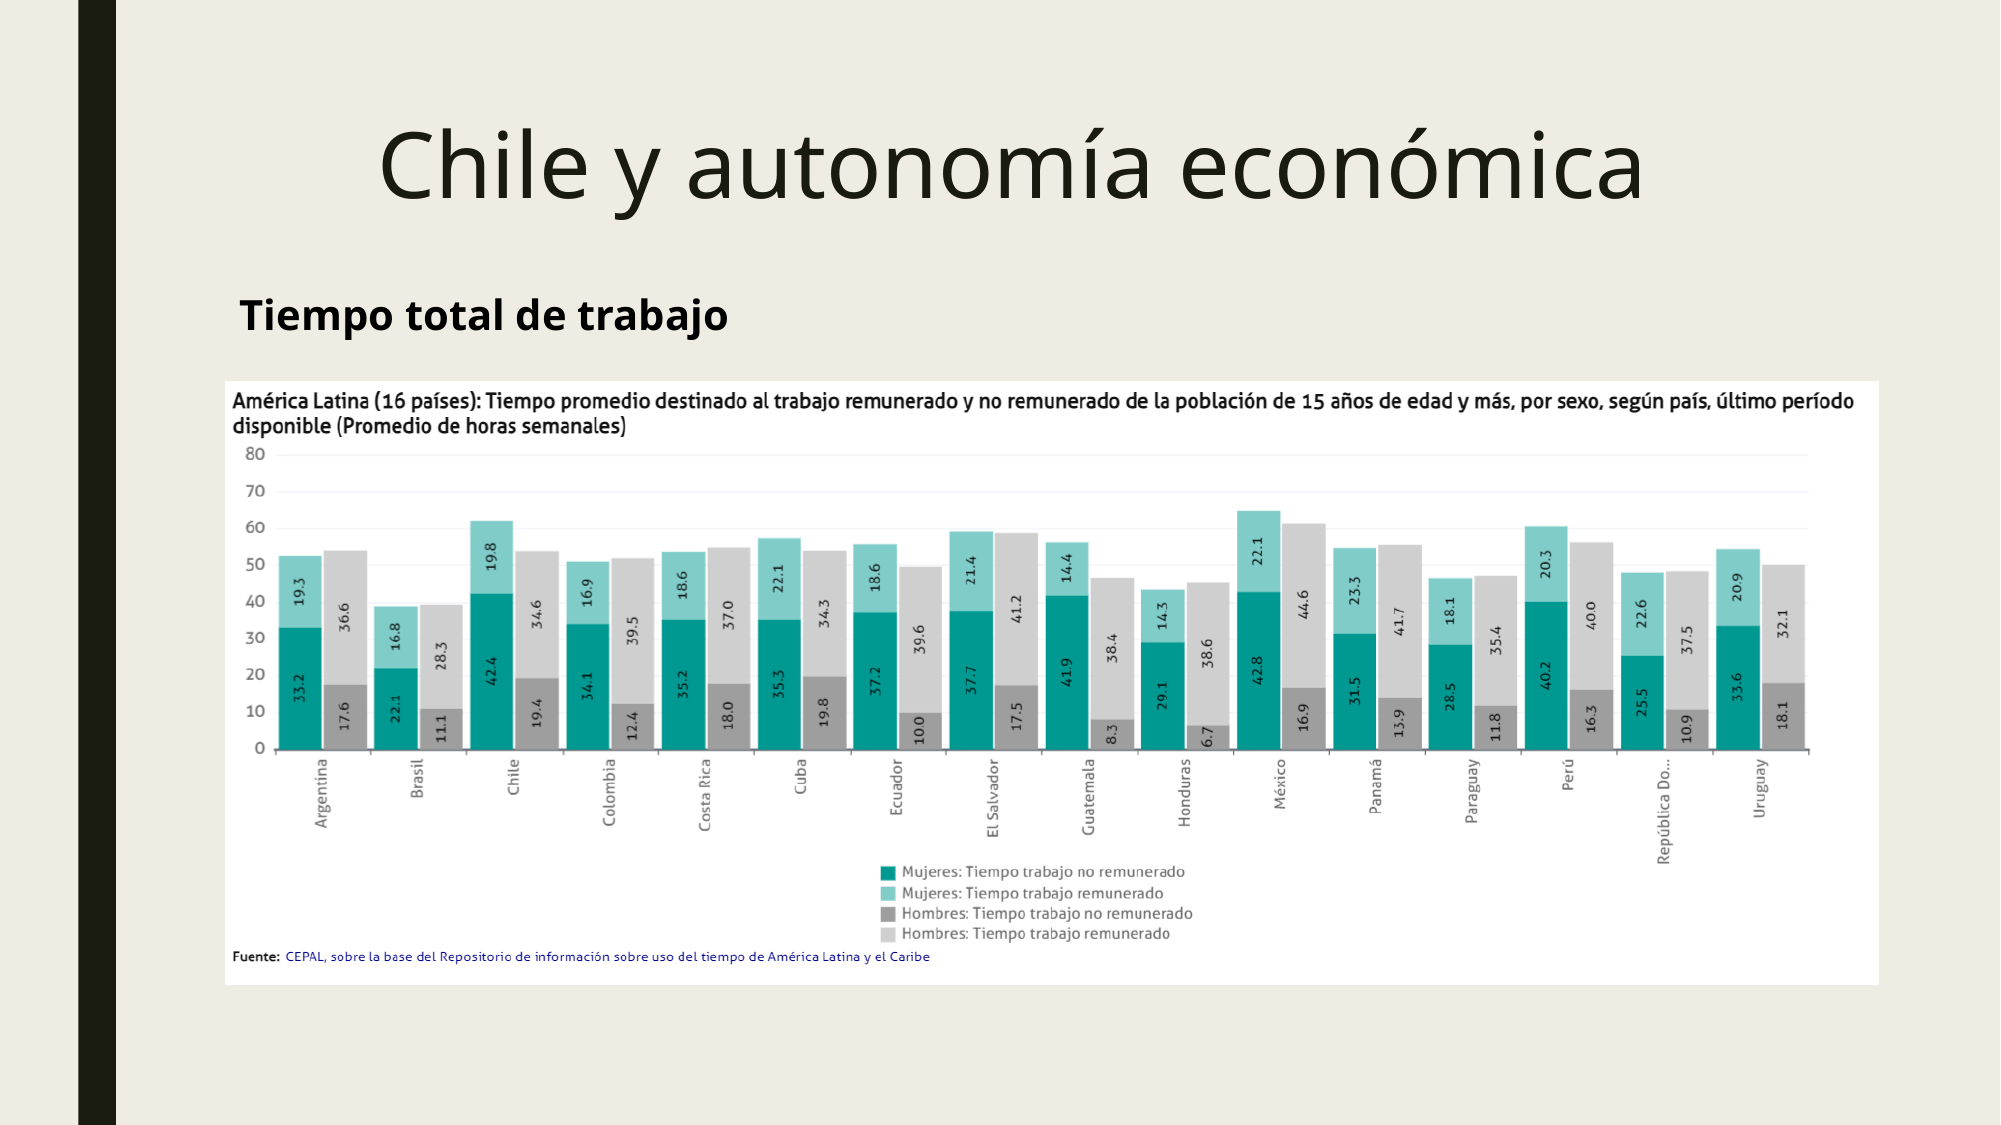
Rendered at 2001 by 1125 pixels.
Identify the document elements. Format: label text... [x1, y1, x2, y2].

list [224, 381, 1879, 985]
text_box Tiempo total de trabajo [224, 281, 1295, 347]
title Chile y autonomía económica [225, 112, 1800, 248]
